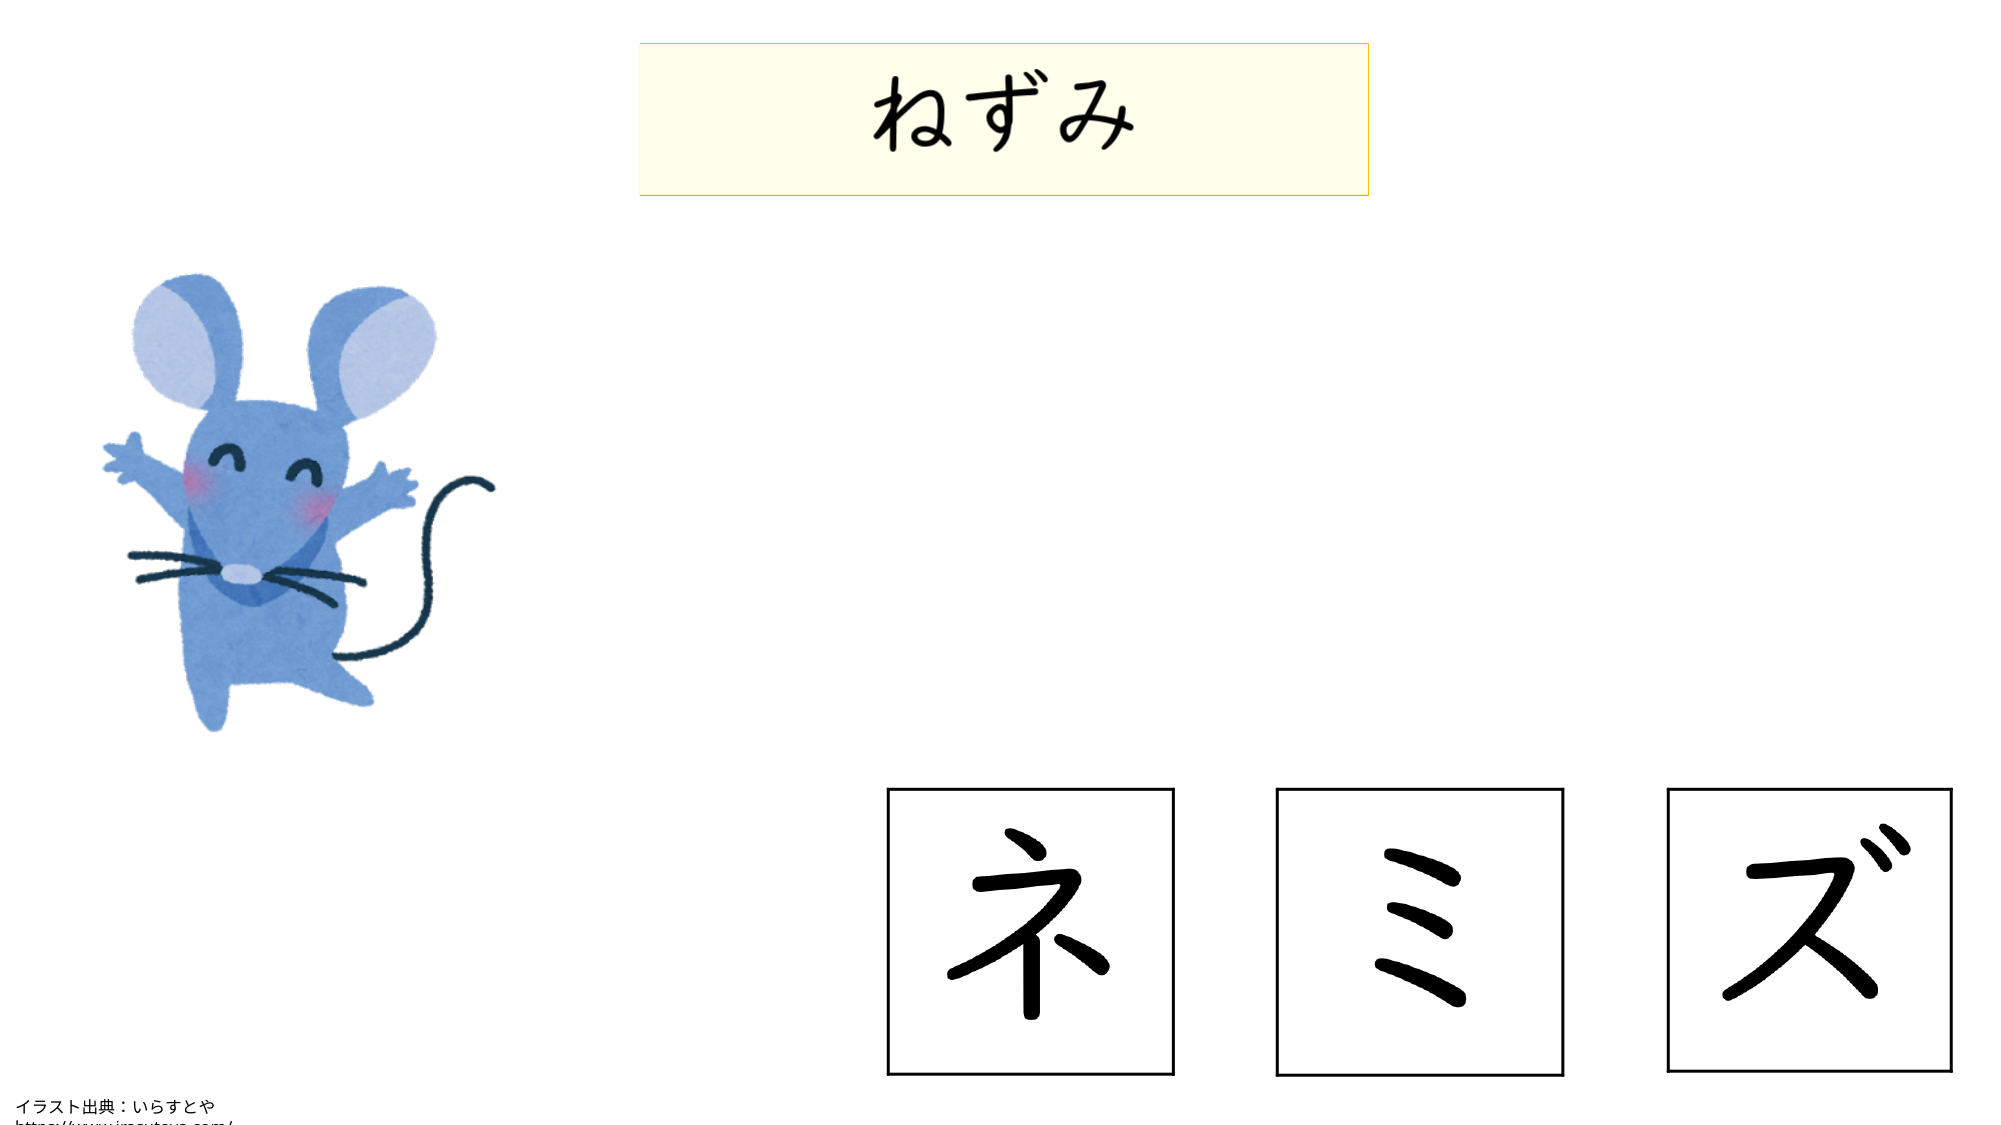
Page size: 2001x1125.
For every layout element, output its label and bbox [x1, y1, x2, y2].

picture [883, 784, 1178, 1077]
picture [1663, 784, 1955, 1075]
picture [639, 36, 1369, 202]
picture [1272, 784, 1568, 1078]
list [18, 253, 540, 748]
